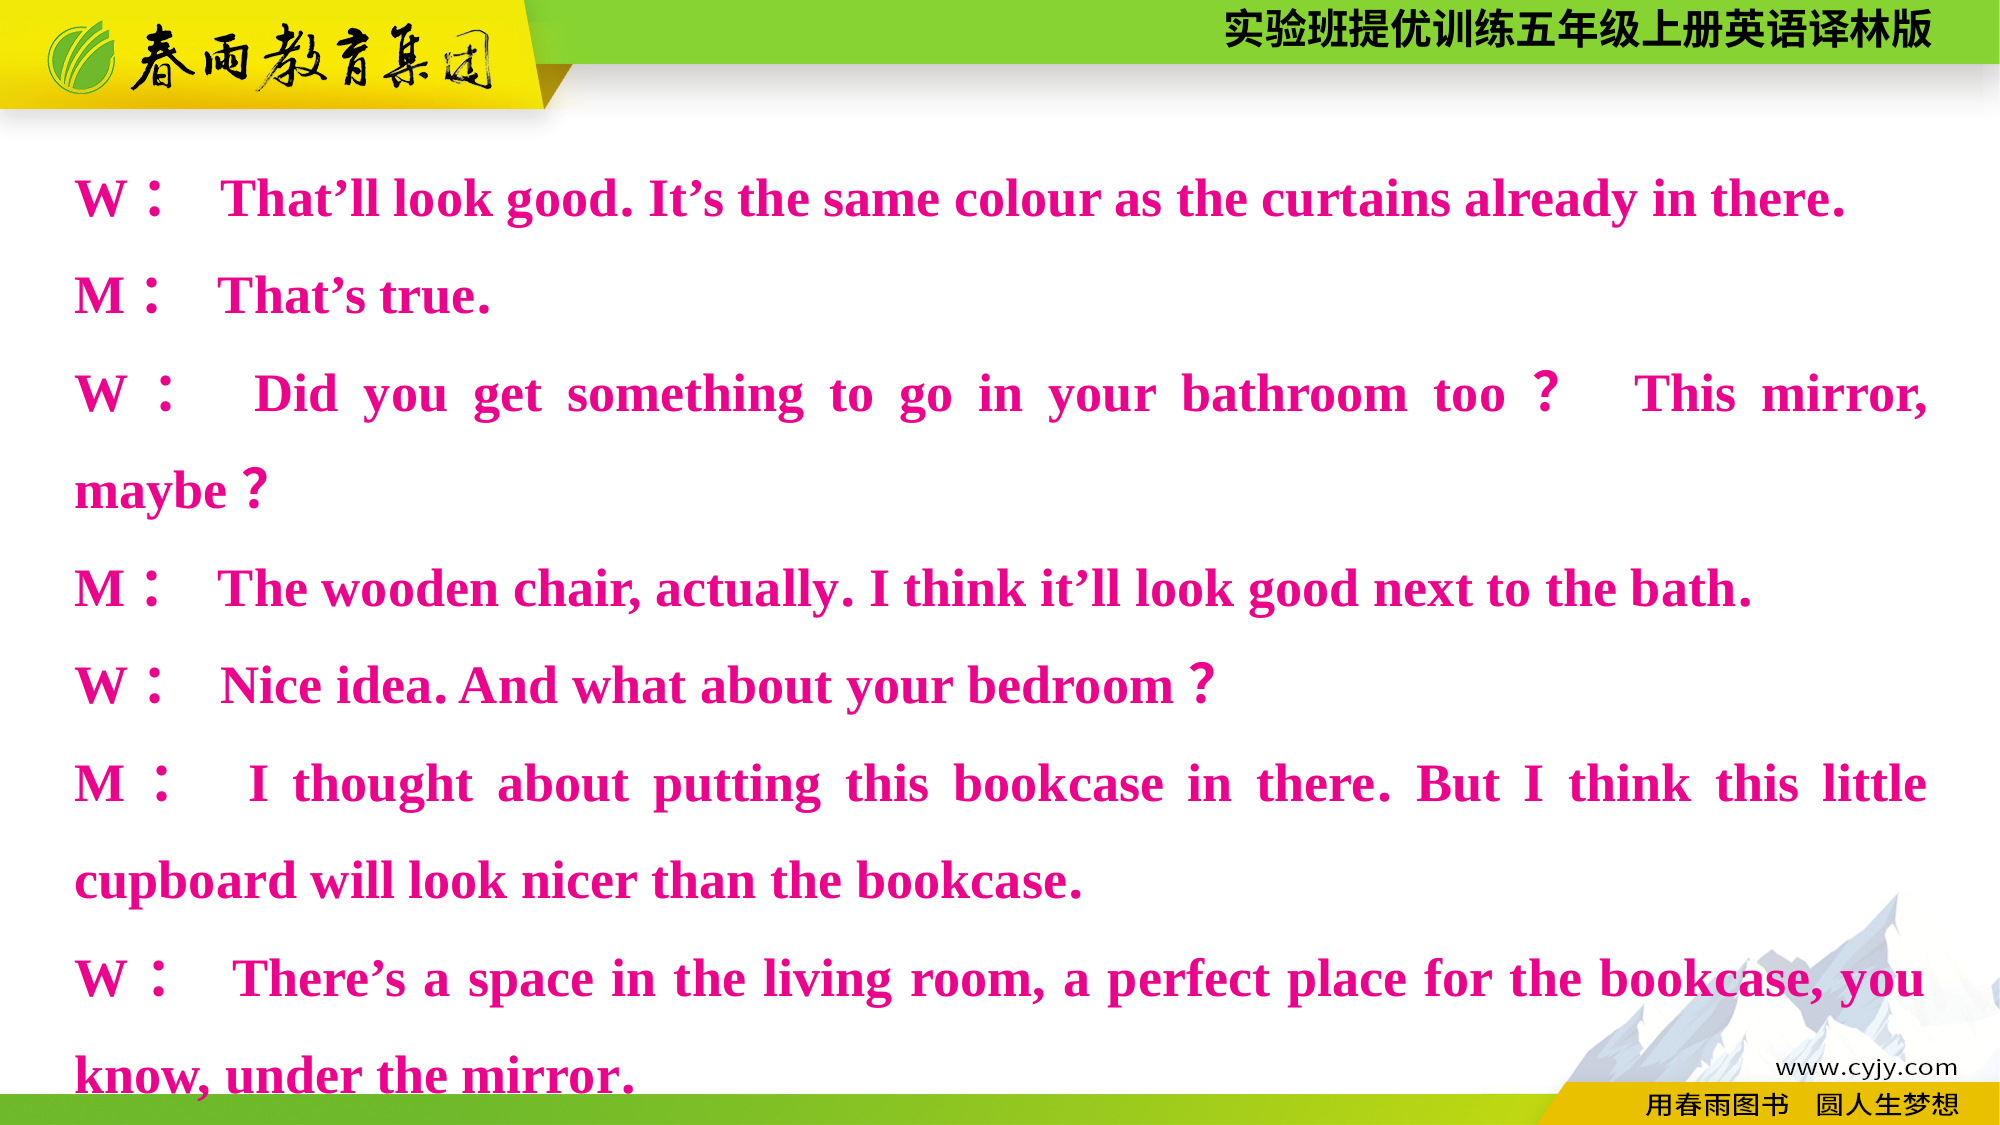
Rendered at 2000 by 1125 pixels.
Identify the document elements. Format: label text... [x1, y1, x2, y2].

picture [0, 0, 2000, 1125]
list W： That’ll look good. It’s the same colour as the curtains already in there. M： That’s true. W： Did you get something to go in your bathroom too？ This mirror, maybe？ M： The wooden chair, actually. I think it’ll look good next to the bath. W： Nice idea. And what about your bedroom？ M： I thought about putting this bookcase in there. But I think this little cupboard will look nicer than the bookcase. W： There’s a space in the living room, a perfect place for the bookcase, you know, under the mirror. [59, 122, 1944, 1012]
